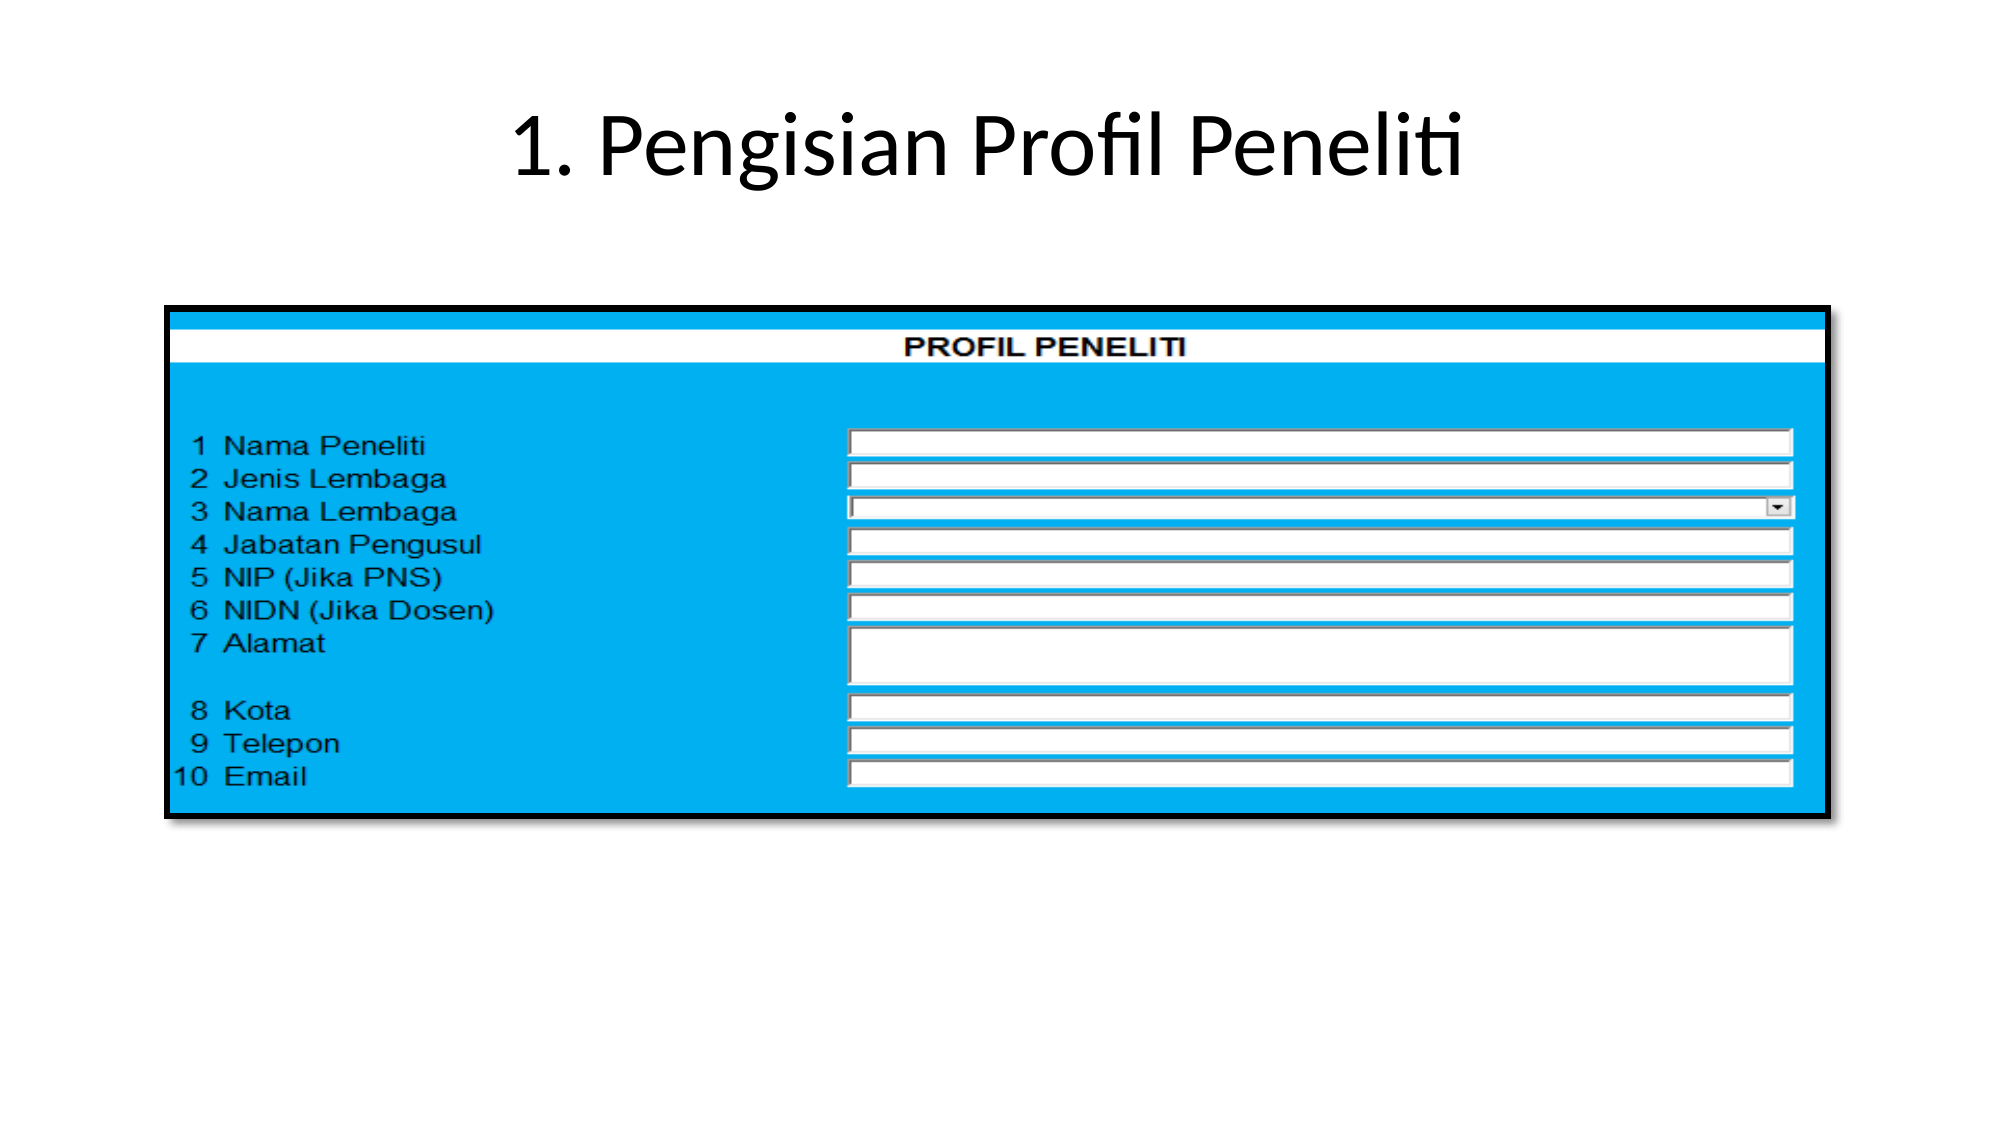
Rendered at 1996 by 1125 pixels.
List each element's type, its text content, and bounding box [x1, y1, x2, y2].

picture [301, 768, 306, 784]
picture [230, 735, 234, 751]
picture [236, 569, 244, 585]
picture [439, 475, 445, 487]
picture [847, 429, 1793, 456]
picture [385, 475, 390, 483]
picture [286, 442, 296, 454]
picture [224, 637, 233, 649]
picture [255, 508, 262, 520]
picture [361, 442, 366, 454]
picture [225, 503, 231, 519]
picture [202, 736, 208, 751]
picture [418, 541, 423, 555]
picture [449, 510, 456, 519]
picture [286, 508, 293, 519]
picture [282, 641, 287, 651]
picture [287, 541, 293, 552]
picture [478, 608, 483, 618]
picture [413, 607, 418, 616]
picture [847, 593, 1793, 621]
picture [397, 437, 401, 454]
picture [338, 510, 344, 520]
picture [847, 759, 1793, 787]
picture [233, 470, 237, 485]
picture [249, 541, 256, 553]
picture [236, 602, 244, 618]
picture [225, 569, 231, 585]
picture [270, 475, 274, 487]
picture [368, 475, 372, 487]
picture [247, 710, 253, 718]
picture [247, 635, 252, 651]
picture [411, 438, 417, 454]
picture [286, 602, 298, 618]
picture [434, 508, 438, 519]
picture [391, 541, 395, 552]
picture [459, 541, 464, 551]
picture [312, 574, 316, 585]
picture [847, 626, 1793, 685]
picture [259, 536, 264, 552]
picture [247, 569, 251, 585]
picture [284, 773, 289, 784]
picture [436, 541, 441, 552]
picture [301, 509, 308, 520]
picture [347, 475, 352, 487]
picture [318, 741, 322, 751]
picture [247, 773, 252, 784]
picture [347, 574, 352, 585]
picture [334, 541, 339, 552]
picture [276, 508, 281, 520]
picture [847, 496, 1795, 519]
picture [293, 773, 298, 784]
picture [318, 636, 323, 651]
picture [343, 443, 347, 453]
picture [422, 510, 427, 520]
picture [384, 503, 390, 519]
picture [372, 607, 377, 618]
picture [470, 536, 481, 552]
picture [847, 527, 1793, 555]
picture [401, 542, 405, 552]
picture [225, 602, 231, 618]
picture [277, 475, 281, 487]
picture [256, 442, 262, 454]
picture [402, 475, 408, 486]
picture [488, 607, 493, 620]
picture [420, 442, 424, 454]
picture [847, 560, 1793, 588]
picture [303, 444, 308, 454]
picture [324, 541, 329, 552]
picture [262, 735, 273, 752]
picture [276, 442, 281, 454]
picture [272, 639, 277, 651]
picture [404, 442, 408, 454]
picture [387, 569, 393, 585]
picture [237, 438, 244, 454]
picture [179, 768, 184, 784]
picture [314, 541, 320, 552]
picture [337, 607, 341, 618]
picture [264, 640, 269, 651]
picture [334, 740, 339, 751]
picture [378, 510, 382, 520]
picture [279, 602, 285, 618]
picture [847, 462, 1793, 489]
picture [197, 635, 206, 644]
picture [192, 771, 196, 781]
picture [436, 574, 441, 585]
picture [364, 536, 370, 544]
picture [357, 508, 362, 519]
picture [266, 508, 271, 520]
picture [324, 740, 329, 751]
picture [257, 773, 262, 784]
picture [467, 607, 472, 618]
picture [426, 541, 431, 552]
picture [422, 479, 428, 490]
picture [259, 703, 271, 719]
picture [847, 693, 1793, 721]
picture [284, 571, 291, 588]
title 1. Pengisian Profil Peneliti [99, 45, 1896, 233]
picture [345, 602, 350, 618]
picture [236, 636, 244, 647]
picture [243, 739, 248, 752]
picture [357, 475, 362, 487]
picture [226, 702, 230, 718]
picture [368, 508, 373, 519]
picture [411, 508, 418, 520]
picture [320, 569, 325, 585]
picture [847, 726, 1793, 754]
picture [287, 740, 291, 756]
picture [235, 707, 244, 719]
picture [283, 707, 289, 718]
picture [260, 475, 264, 486]
picture [170, 330, 1825, 362]
picture [233, 536, 237, 550]
picture [225, 437, 235, 454]
picture [237, 503, 244, 519]
picture [309, 604, 315, 620]
picture [203, 770, 207, 783]
picture [372, 444, 376, 454]
picture [309, 641, 314, 651]
picture [266, 442, 271, 454]
picture [297, 537, 302, 553]
picture [247, 602, 251, 618]
picture [374, 470, 379, 486]
